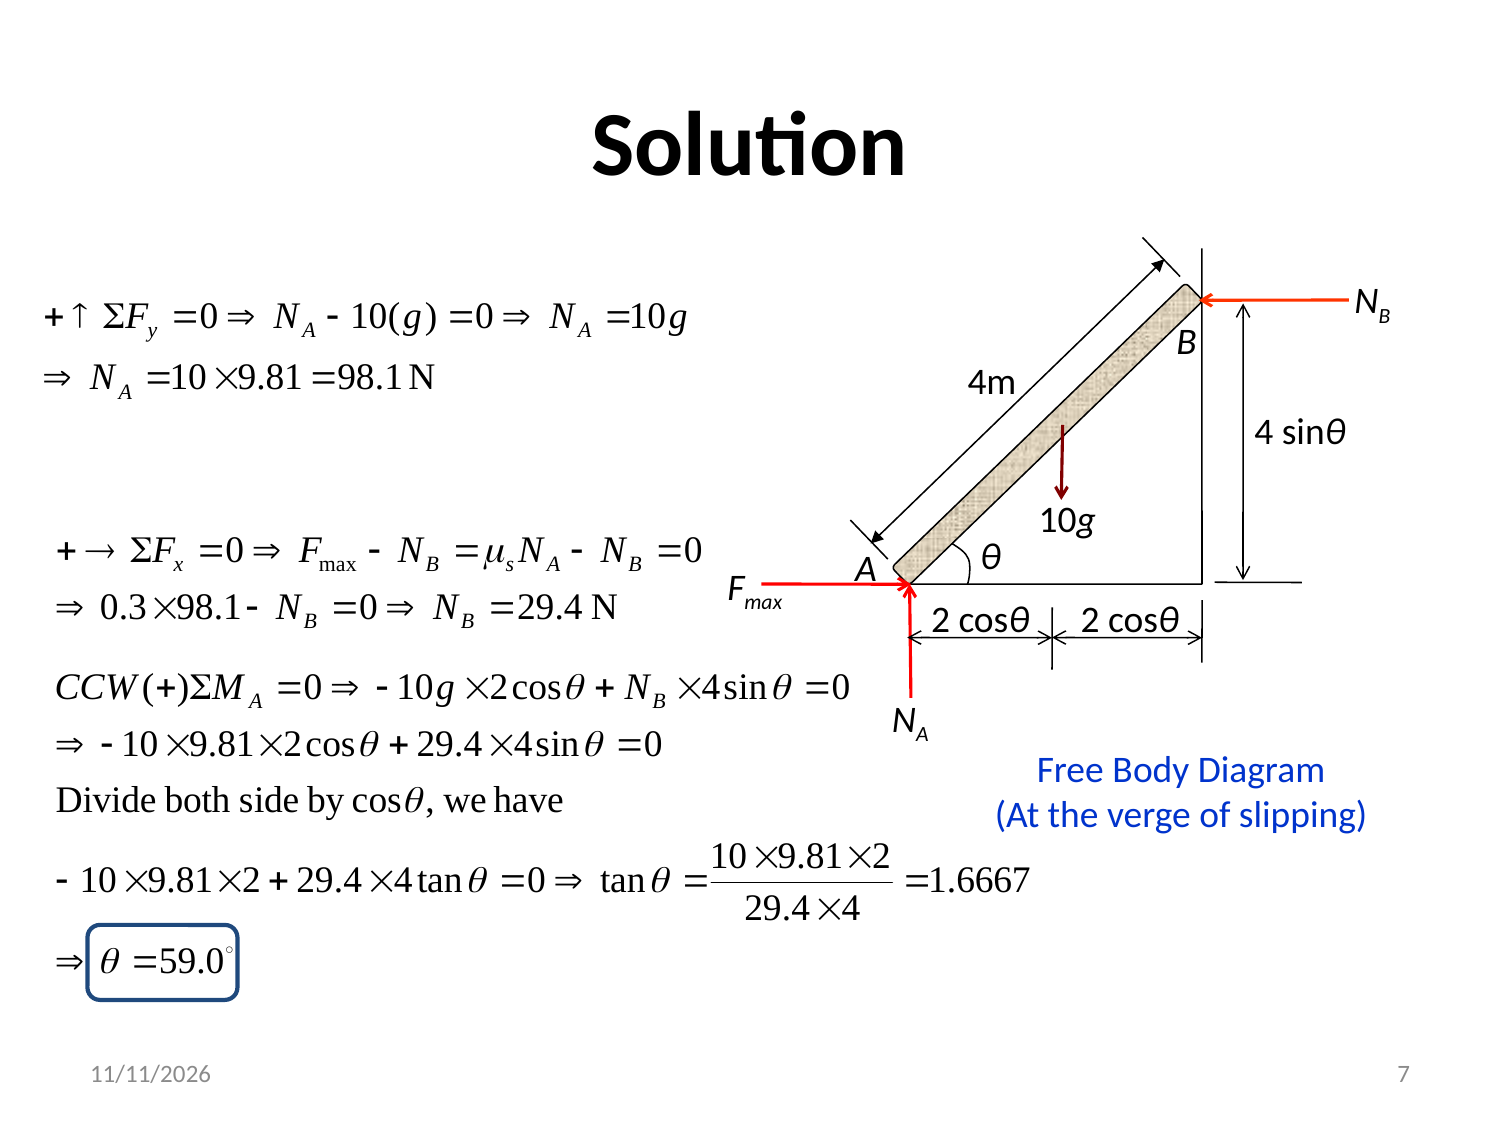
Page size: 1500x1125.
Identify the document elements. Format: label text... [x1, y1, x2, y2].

text_box Free Body Diagram (At the verge of slipping) [1041, 757, 1450, 843]
slide_number 7 [1074, 1042, 1425, 1103]
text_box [37, 287, 707, 407]
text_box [49, 662, 1038, 982]
title Solution [75, 45, 1425, 233]
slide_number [75, 1042, 425, 1103]
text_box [49, 524, 707, 638]
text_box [712, 237, 1453, 749]
text_box [85, 991, 240, 1003]
